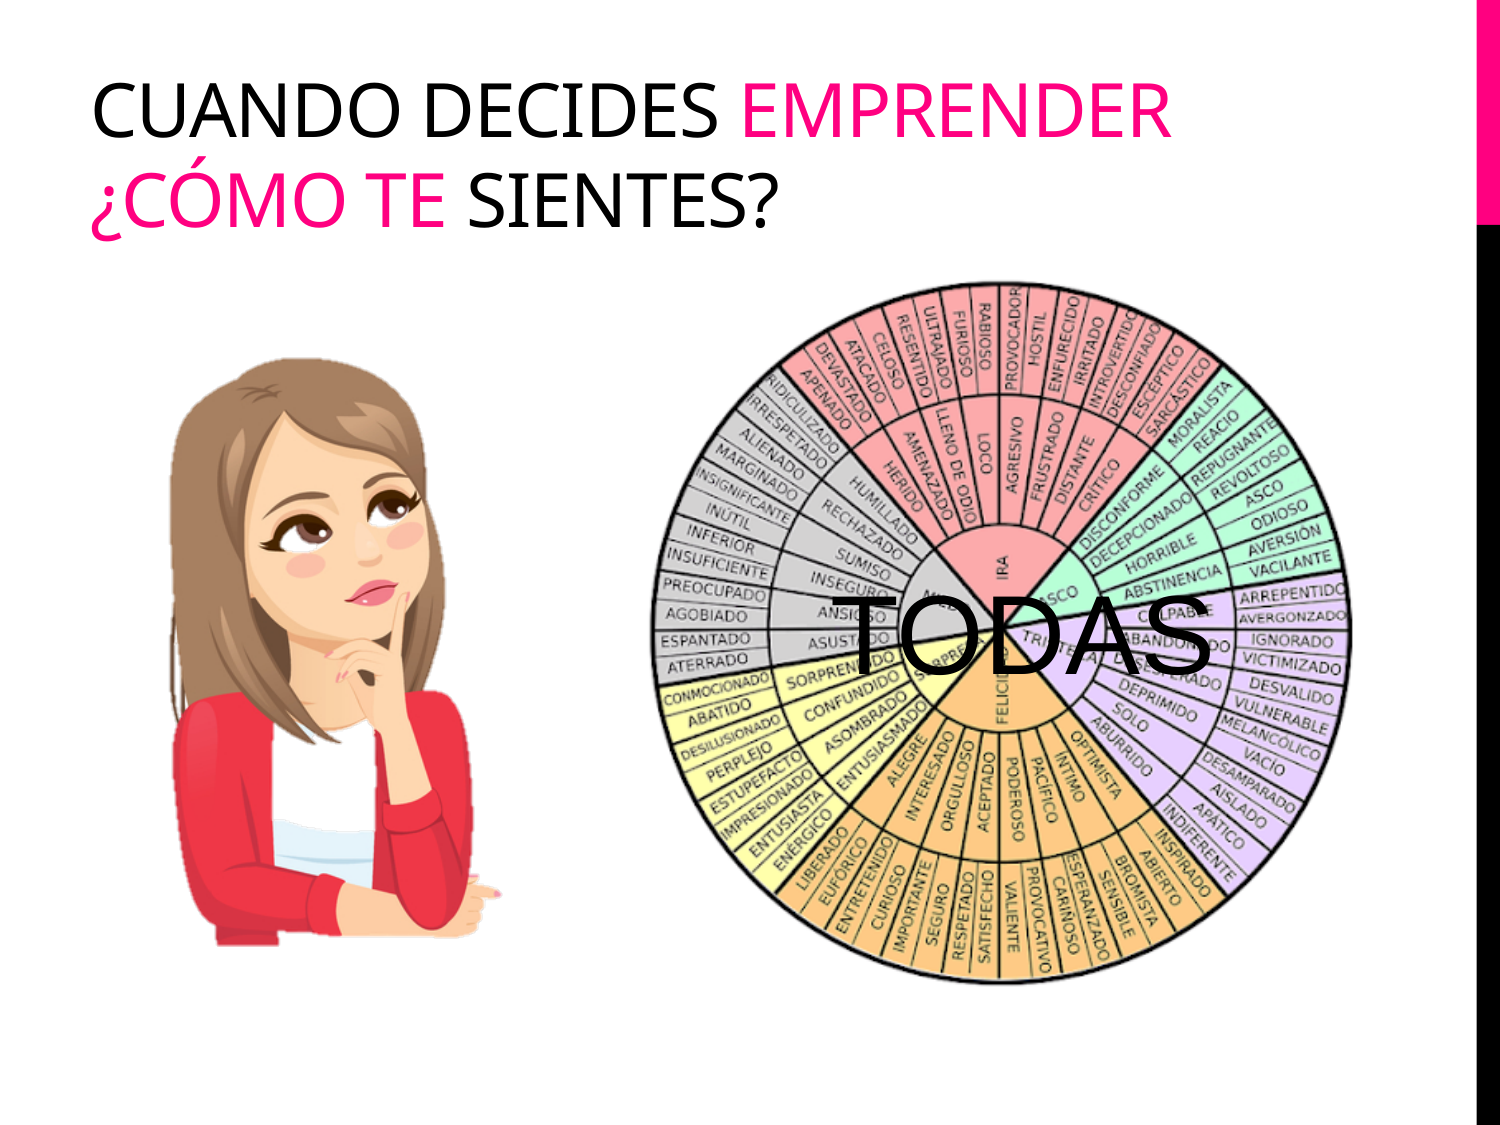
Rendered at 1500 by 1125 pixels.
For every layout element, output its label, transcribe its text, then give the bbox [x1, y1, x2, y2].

picture [22, 343, 627, 948]
title Cuando decides emprender ¿Cómo te sientes? [75, 25, 1391, 250]
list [636, 261, 1375, 998]
